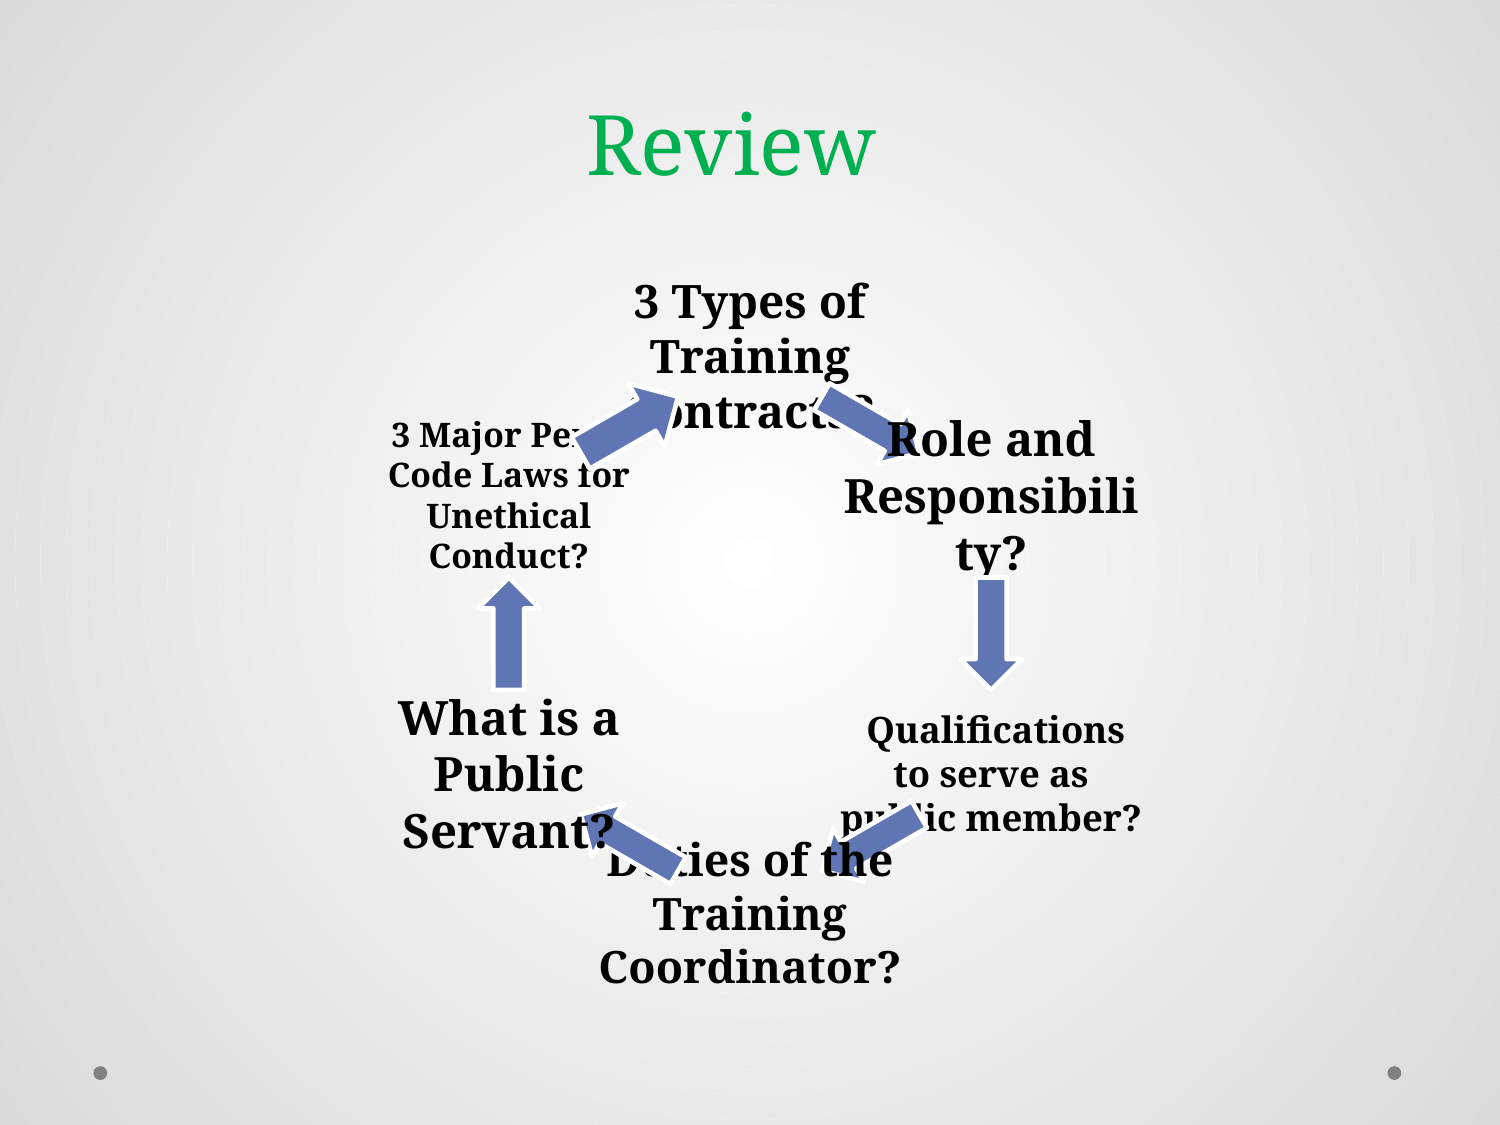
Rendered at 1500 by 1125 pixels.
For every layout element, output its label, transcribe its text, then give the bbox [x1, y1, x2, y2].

title Review [99, 62, 1363, 200]
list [74, 262, 1426, 1006]
